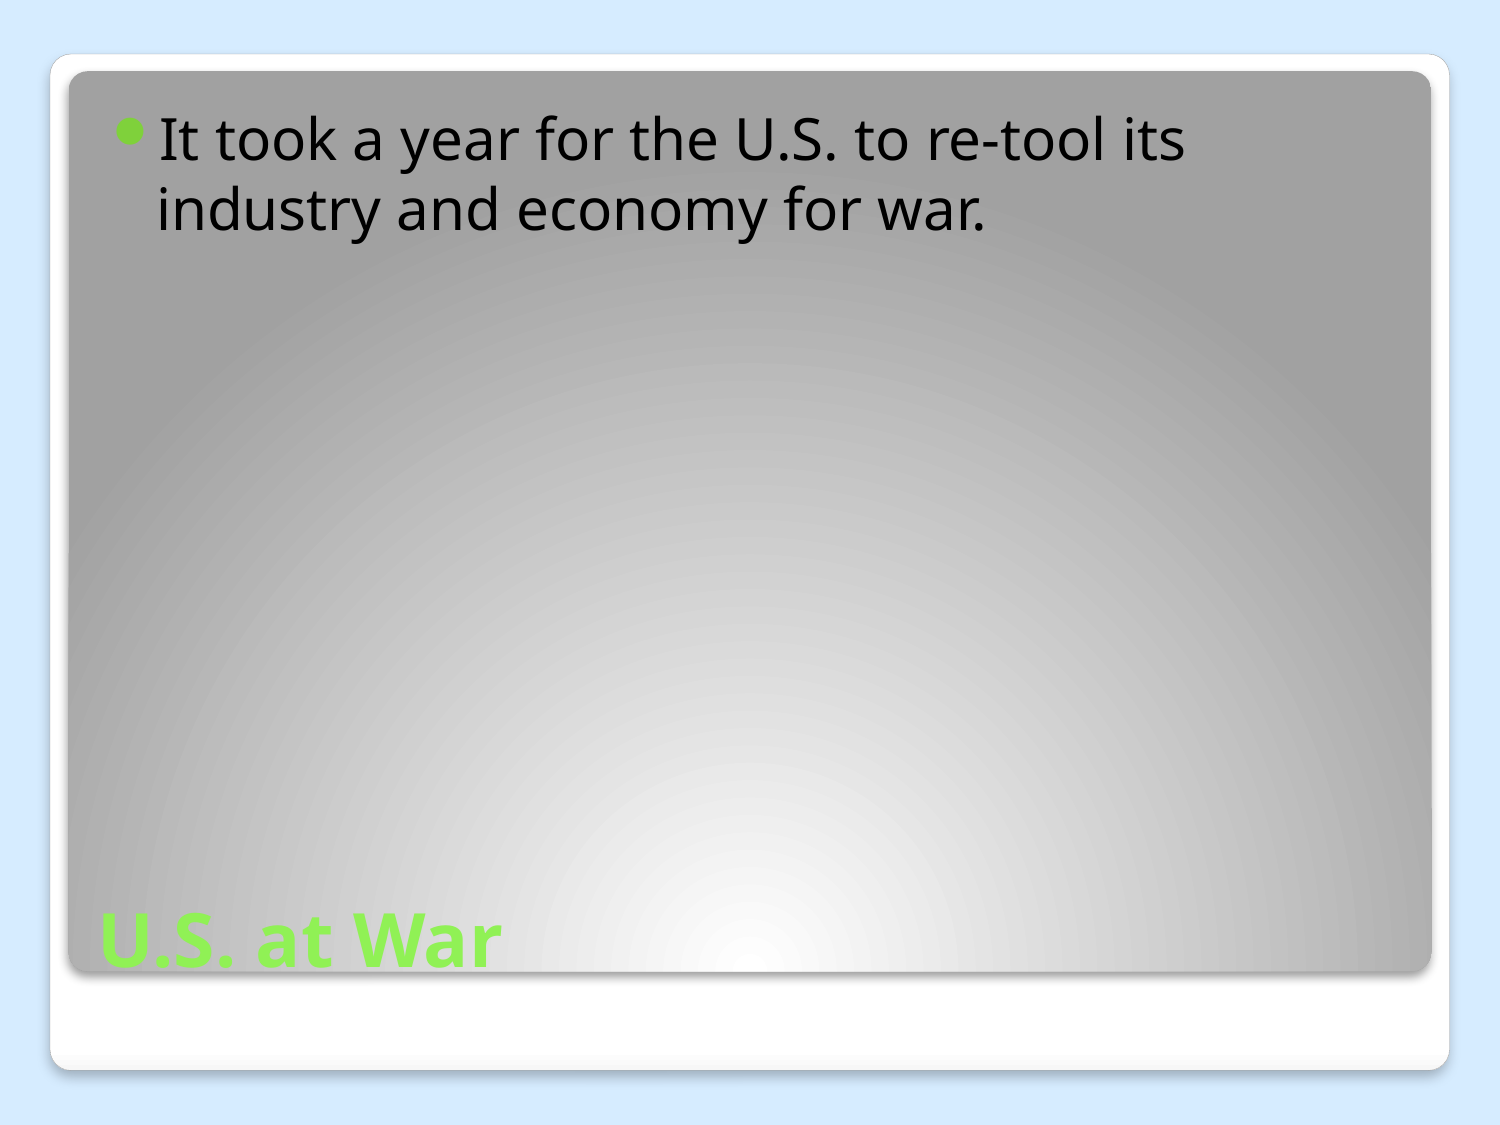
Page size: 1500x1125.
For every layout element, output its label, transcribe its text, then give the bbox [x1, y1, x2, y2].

title U.S. at War [82, 817, 1425, 990]
list It took a year for the U.S. to re-tool its industry and economy for war. [82, 86, 1425, 774]
